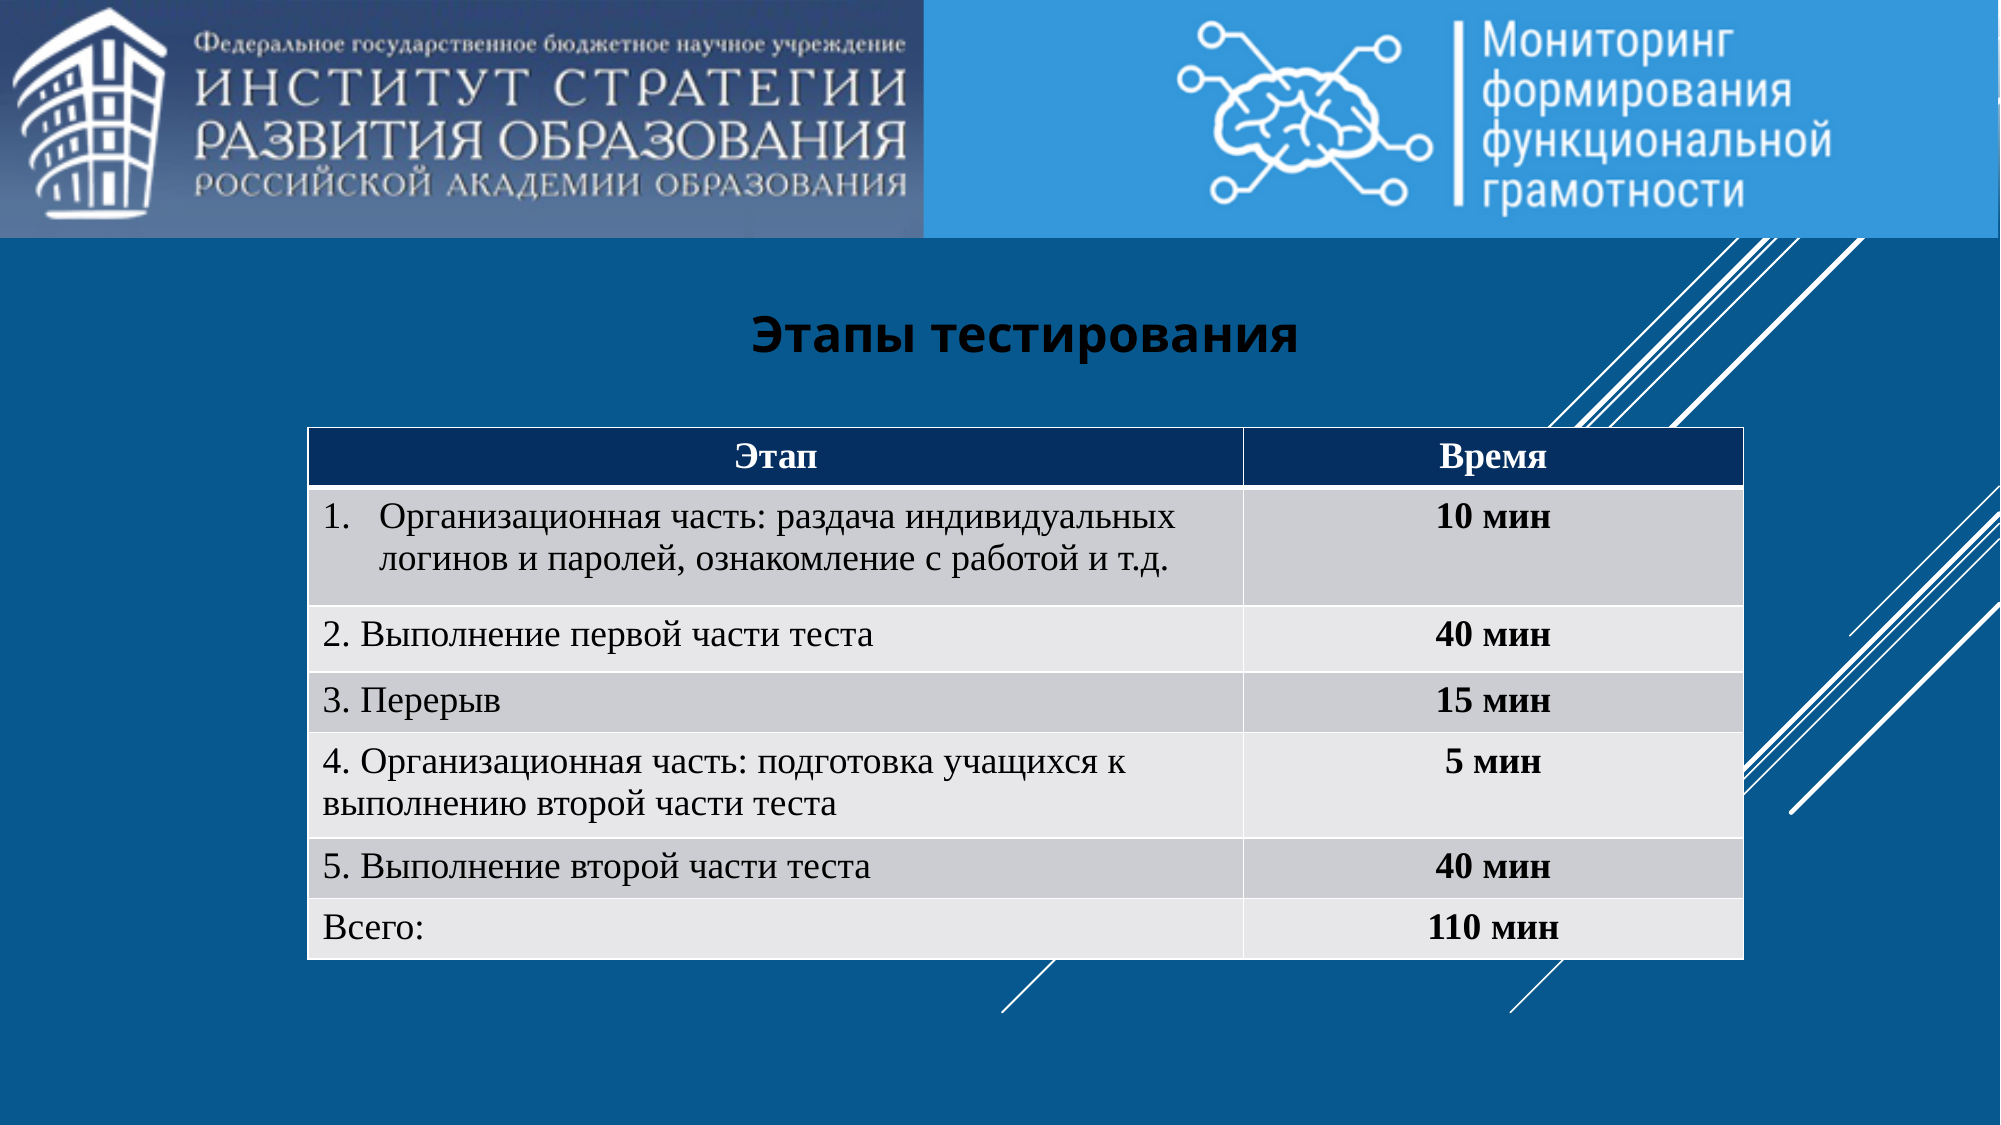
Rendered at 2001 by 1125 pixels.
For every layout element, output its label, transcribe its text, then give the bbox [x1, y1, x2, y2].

picture [0, 0, 1999, 238]
table_cell 40 мин [1244, 607, 1743, 671]
table_cell 40 мин [1244, 839, 1743, 898]
table_cell 4. Организационная часть: подготовка учащихся к выполнению второй части теста [309, 733, 1243, 837]
table_header Время [1244, 428, 1743, 485]
table_cell 10 мин [1244, 490, 1743, 605]
table_cell Организационная часть: раздача индивидуальных логинов и паролей, ознакомление с работой и т.д. [309, 490, 1243, 605]
table_cell 2. Выполнение первой части теста [309, 607, 1243, 671]
table_cell Всего: [309, 899, 1243, 958]
text_box Этапы тестирования [161, 294, 1890, 370]
table_cell 5 мин [1244, 733, 1743, 837]
table_cell 110 мин [1244, 899, 1743, 958]
table_cell 3. Перерыв [309, 673, 1243, 732]
table_header Этап [309, 428, 1243, 485]
table_cell 15 мин [1244, 673, 1743, 732]
table_cell 5. Выполнение второй части теста [309, 839, 1243, 898]
